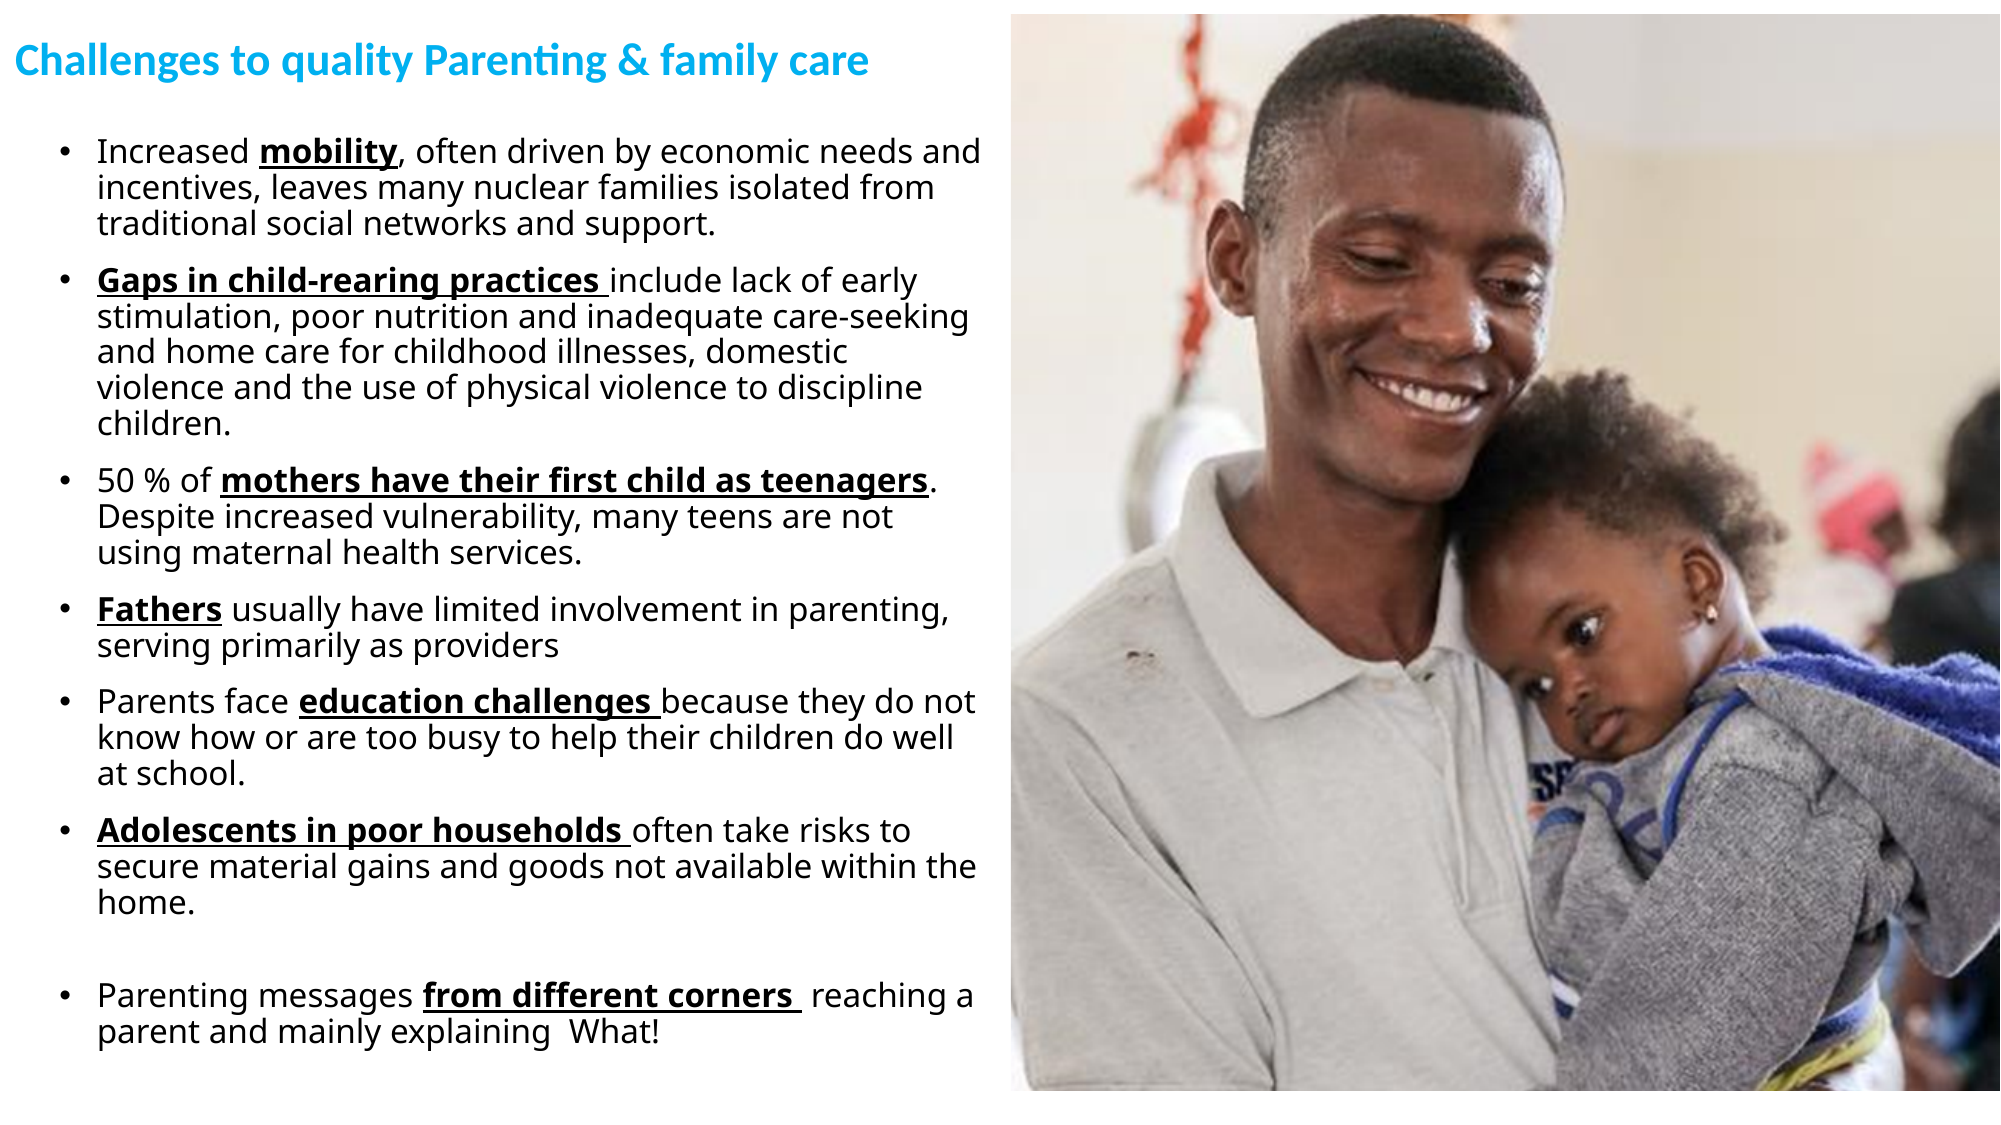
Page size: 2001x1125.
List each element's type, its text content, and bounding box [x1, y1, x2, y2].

title Challenges to quality Parenting & family care [0, 14, 1000, 108]
list Increased mobility, often driven by economic needs and incentives, leaves many nuclear families isolated from traditional social networks and support. Gaps in child-rearing practices include lack of early stimulation, poor nutrition and inadequate care-seeking and home care for childhood illnesses, domestic violence and the use of physical violence to discipline children. 50 % of mothers have their first child as teenagers. Despite increased vulnerability, many teens are not using maternal health services. Fathers usually have limited involvement in parenting, serving primarily as providers Parents face education challenges because they do not know how or are too busy to help their children do well at school. Adolescents in poor households often take risks to secure material gains and goods not available within the home. Parenting messages from different corners reaching a parent and mainly explaining What! [44, 94, 1000, 1091]
picture [1010, 13, 2000, 1091]
